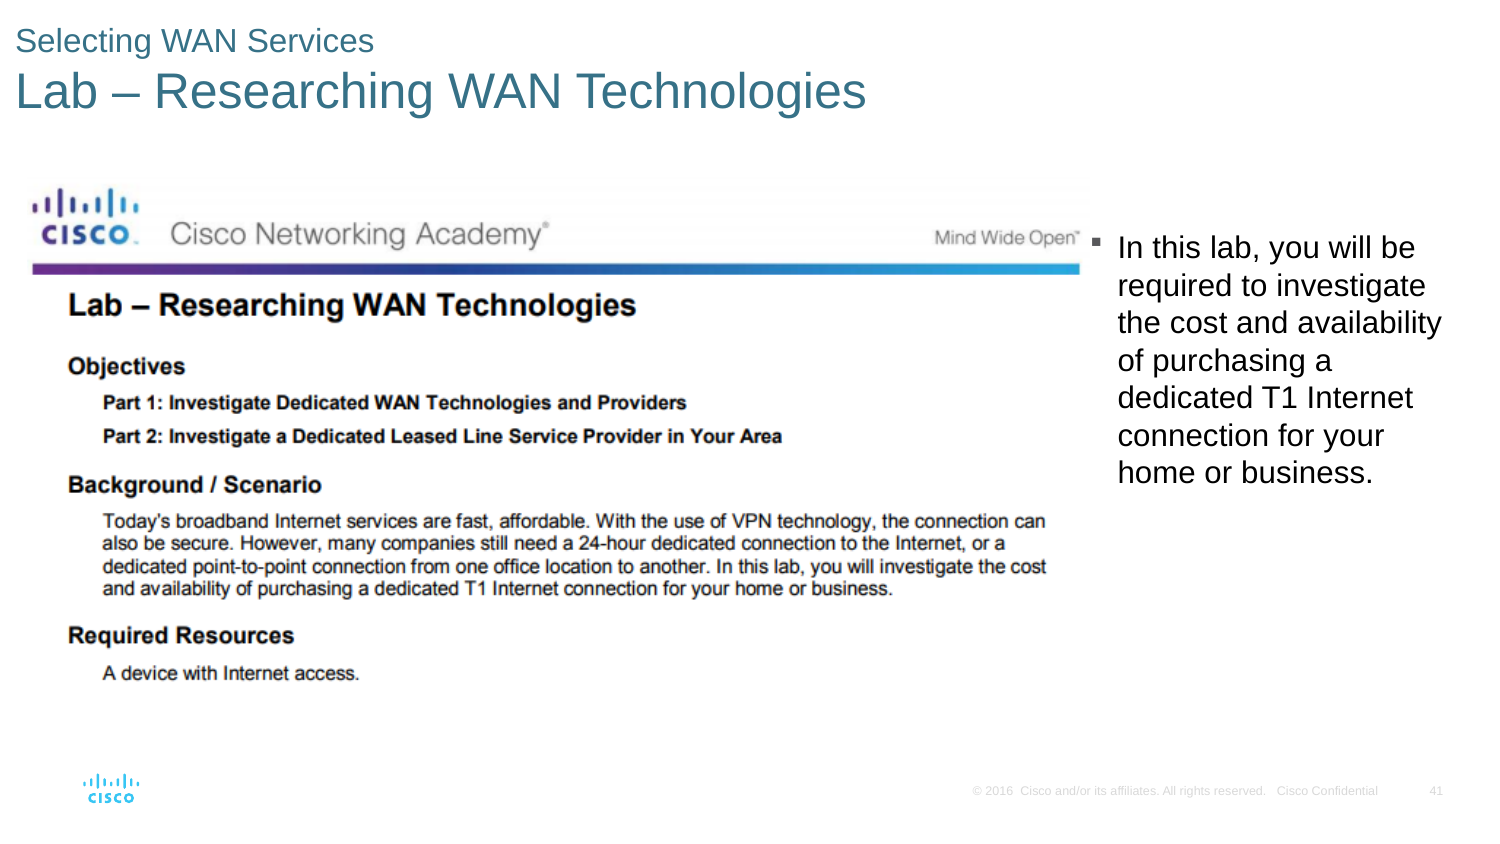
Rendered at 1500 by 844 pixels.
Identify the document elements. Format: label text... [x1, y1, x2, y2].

list In this lab, you will be required to investigate the cost and availability of purchasing a dedicated T1 Internet connection for your home or business. [1094, 220, 1478, 686]
picture [26, 177, 1090, 686]
title Selecting WAN Services Lab – Researching WAN Technologies [0, 6, 1046, 131]
